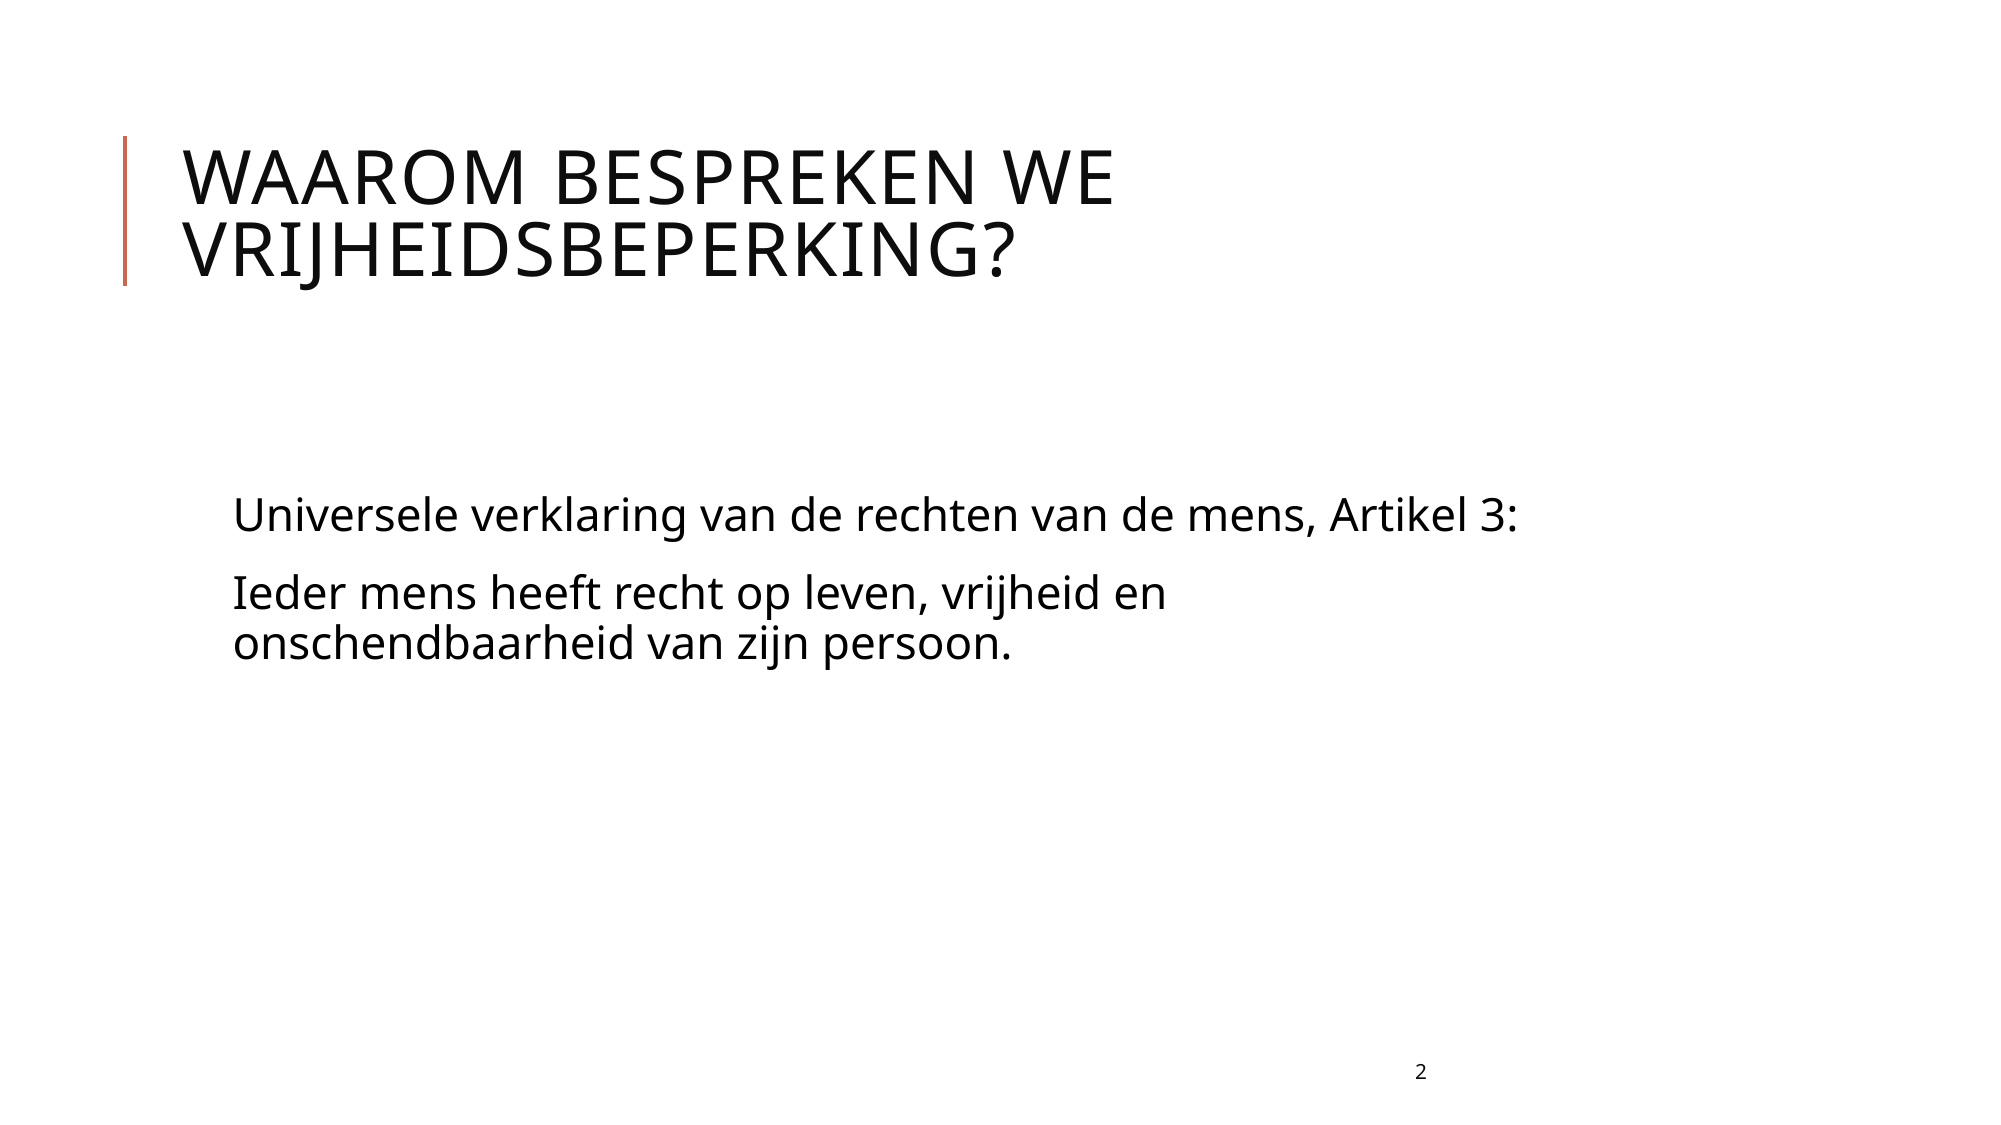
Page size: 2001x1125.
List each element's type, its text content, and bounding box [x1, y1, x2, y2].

slide_number 2 [1400, 1042, 1750, 1103]
title Waarom bespreken we vrijheidsbeperking? [168, 96, 1763, 342]
list Universele verklaring van de rechten van de mens, Artikel 3: Ieder mens heeft recht op leven, vrijheid en onschendbaarheid van zijn persoon. [225, 400, 1575, 1125]
